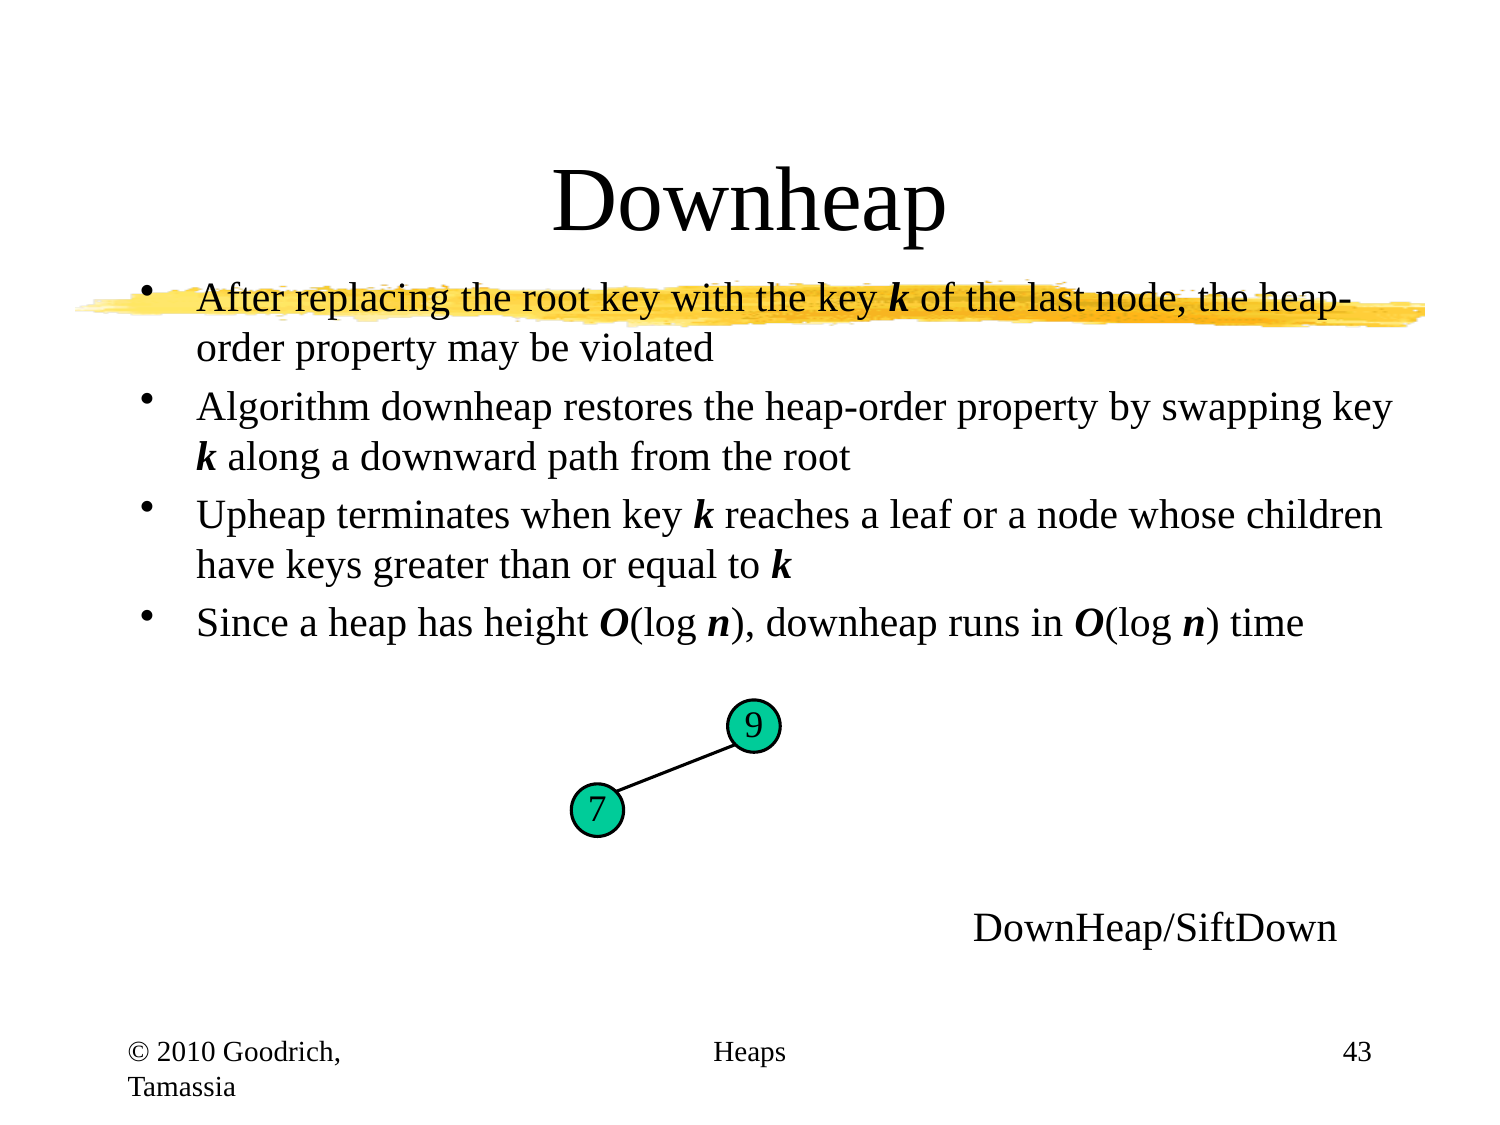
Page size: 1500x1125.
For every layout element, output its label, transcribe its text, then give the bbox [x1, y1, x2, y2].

footer Heaps [512, 1024, 988, 1101]
text_box 9 [727, 699, 781, 753]
list After replacing the root key with the key k of the last node, the heap-order property may be violated Algorithm downheap restores the heap-order property by swapping key k along a downward path from the root Upheap terminates when key k reaches a leaf or a node whose children have keys greater than or equal to k Since a heap has height O(log n), downheap runs in O(log n) time [124, 262, 1438, 663]
slide_number 43 [1074, 1024, 1388, 1101]
title Downheap [112, 99, 1388, 288]
text_box DownHeap/SiftDown [958, 892, 1353, 958]
picture [75, 274, 124, 338]
slide_number © 2010 Goodrich, Tamassia [112, 1024, 426, 1101]
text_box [615, 745, 736, 791]
text_box 7 [571, 783, 624, 837]
